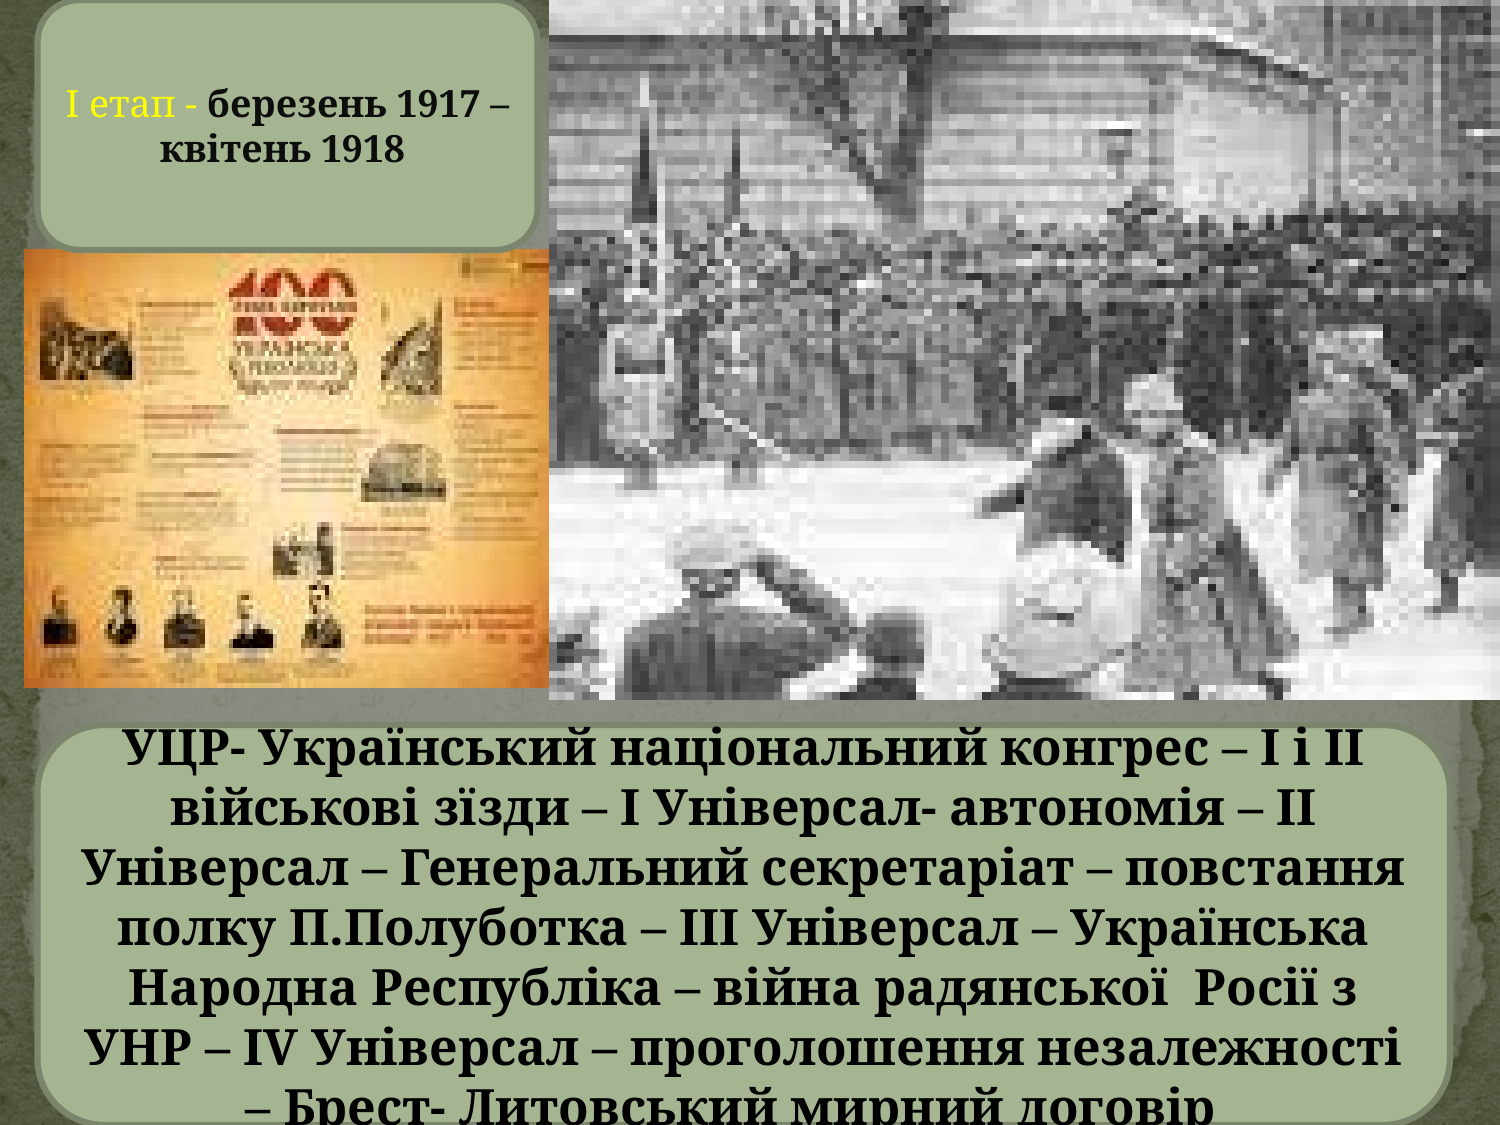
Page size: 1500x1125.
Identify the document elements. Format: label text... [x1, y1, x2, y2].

picture [24, 249, 548, 688]
picture [549, 0, 1500, 700]
text_box УЦР- Український національний конгрес – І і ІІ військові зїзди – І Універсал- автономія – ІІ Універсал – Генеральний секретаріат – повстання полку П.Полуботка – ІІІ Універсал – Українська Народна Республіка – війна радянської Росії з УНР – ІV Універсал – проголошення незалежності – Брест- Литовський мирний договір [34, 721, 1454, 1125]
text_box І етап - березень 1917 – квітень 1918 [34, 0, 539, 239]
